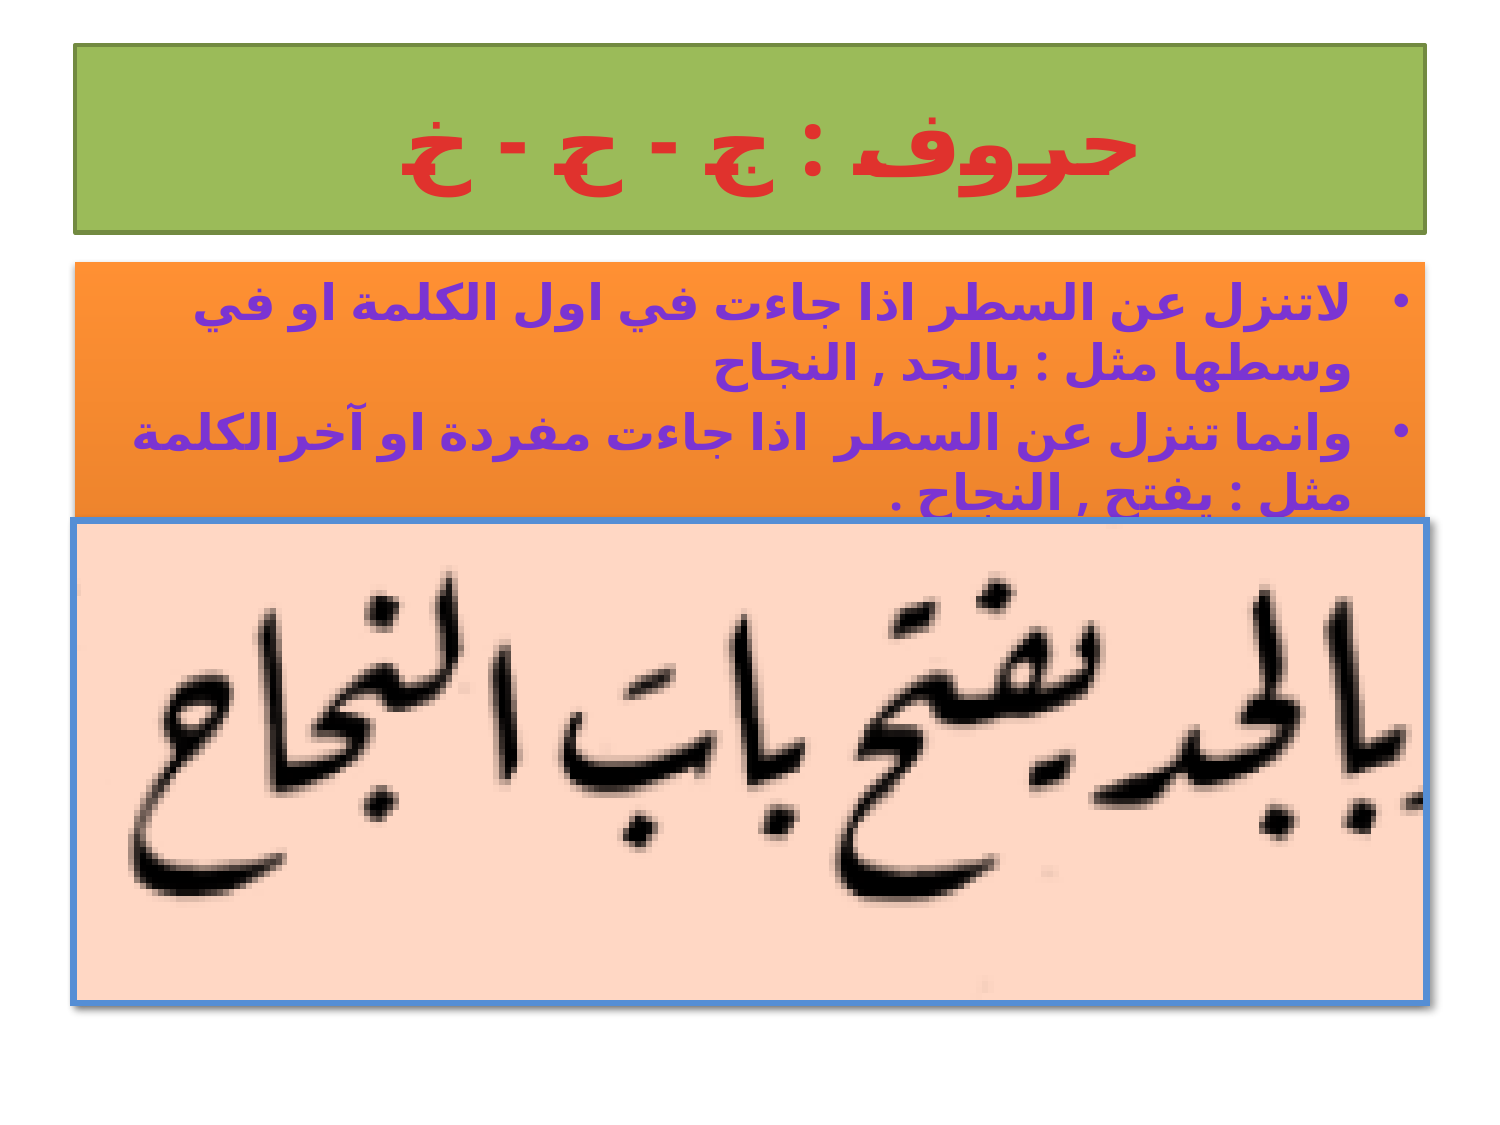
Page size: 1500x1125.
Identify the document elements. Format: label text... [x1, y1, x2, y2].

title حروف : ج - ح - خ [73, 43, 1427, 235]
list لاتنزل عن السطر اذا جاءت في اول الكلمة او في وسطها مثل : بالجد , النجاح وانما تنزل عن السطر اذا جاءت مفردة او آخرالكلمة مثل : يفتح , النجاح . [75, 262, 1425, 517]
picture [76, 523, 1424, 1000]
